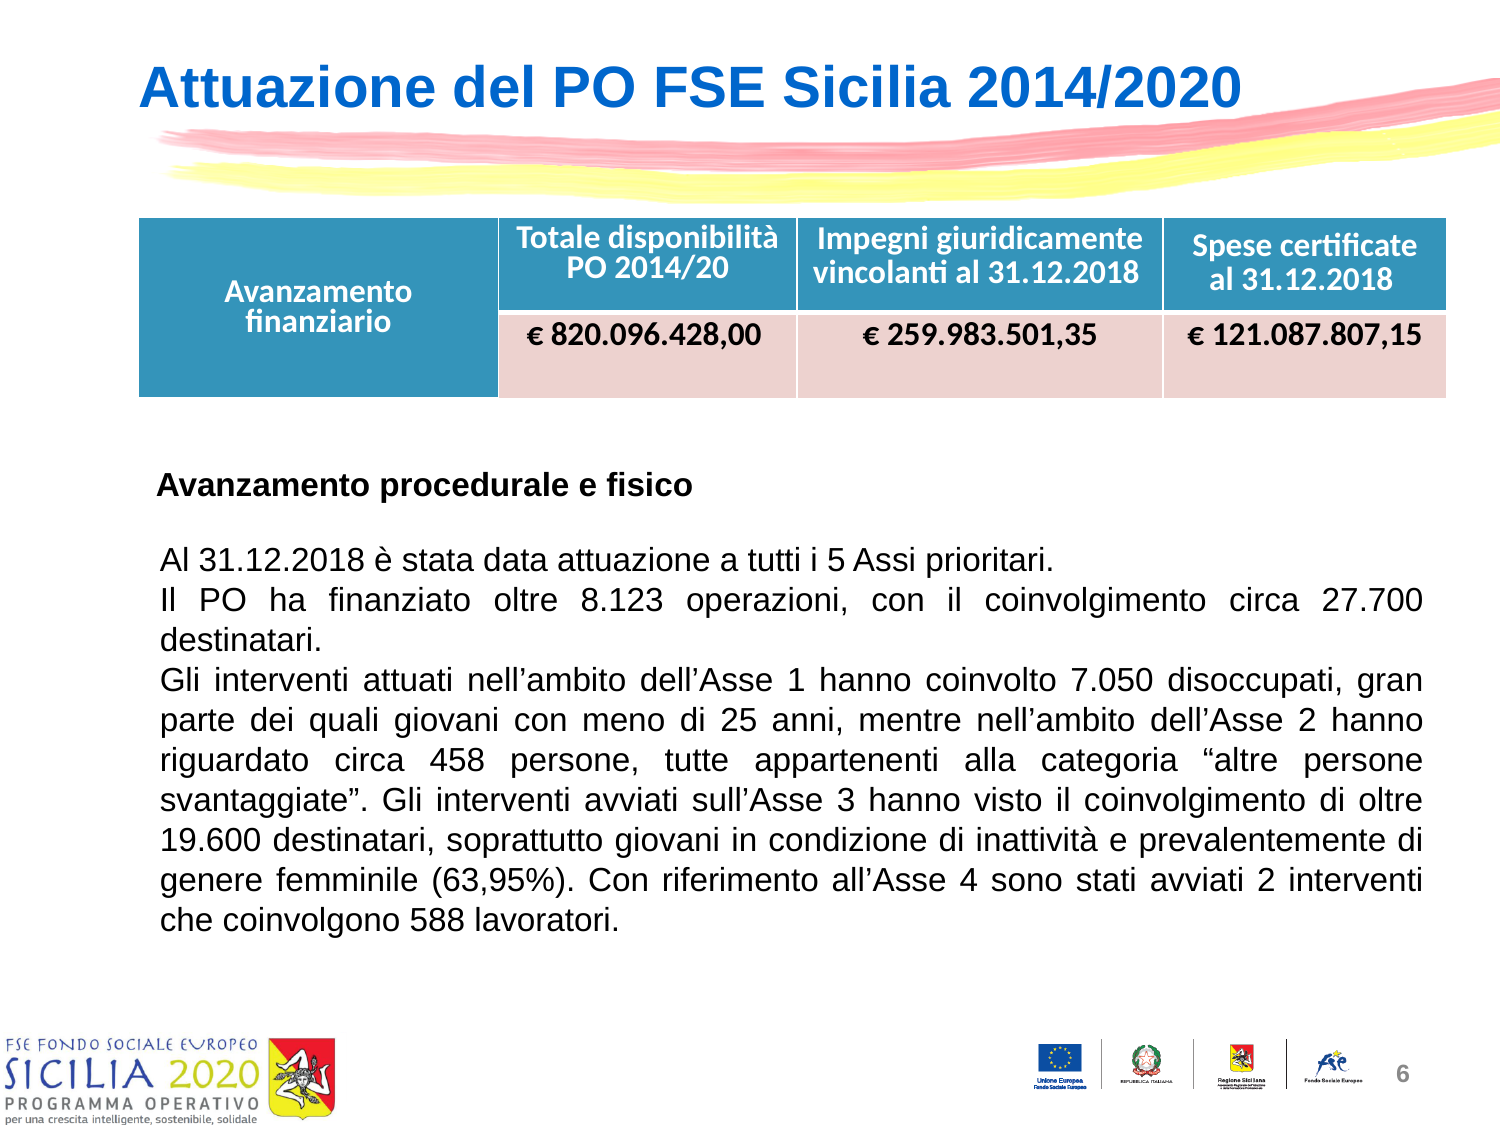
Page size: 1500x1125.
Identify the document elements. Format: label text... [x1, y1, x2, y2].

text_box Al 31.12.2018 è stata data attuazione a tutti i 5 Assi prioritari. Il PO ha finanziato oltre 8.123 operazioni, con il coinvolgimento circa 27.700 destinatari. Gli interventi attuati nell’ambito dell’Asse 1 hanno coinvolto 7.050 disoccupati, gran parte dei quali giovani con meno di 25 anni, mentre nell’ambito dell’Asse 2 hanno riguardato circa 458 persone, tutte appartenenti alla categoria “altre persone svantaggiate”. Gli interventi avviati sull’Asse 3 hanno visto il coinvolgimento di oltre 19.600 destinatari, soprattutto giovani in condizione di inattività e prevalentemente di genere femminile (63,95%). Con riferimento all’Asse 4 sono stati avviati 2 interventi che coinvolgono 588 lavoratori. [138, 527, 1447, 950]
text_box Avanzamento procedurale e fisico [123, 456, 726, 511]
table_cell € 121.087.807,15 [1164, 302, 1446, 373]
table_header Totale disponibilità PO 2014/20 [499, 218, 796, 296]
picture [1009, 1034, 1377, 1107]
picture [100, 77, 1500, 209]
table_cell € 820.096.428,00 [499, 302, 796, 373]
slide_number 6 [1382, 1042, 1425, 1103]
text_box Attuazione del PO FSE Sicilia 2014/2020 [123, 41, 1471, 76]
table_cell € 259.983.501,35 [798, 302, 1162, 373]
picture [0, 1031, 348, 1125]
table_header Impegni giuridicamente vincolanti al 31.12.2018 [798, 218, 1162, 296]
table_header Avanzamento finanziario [139, 218, 498, 371]
table_header Spese certificate al 31.12.2018 [1164, 218, 1446, 296]
